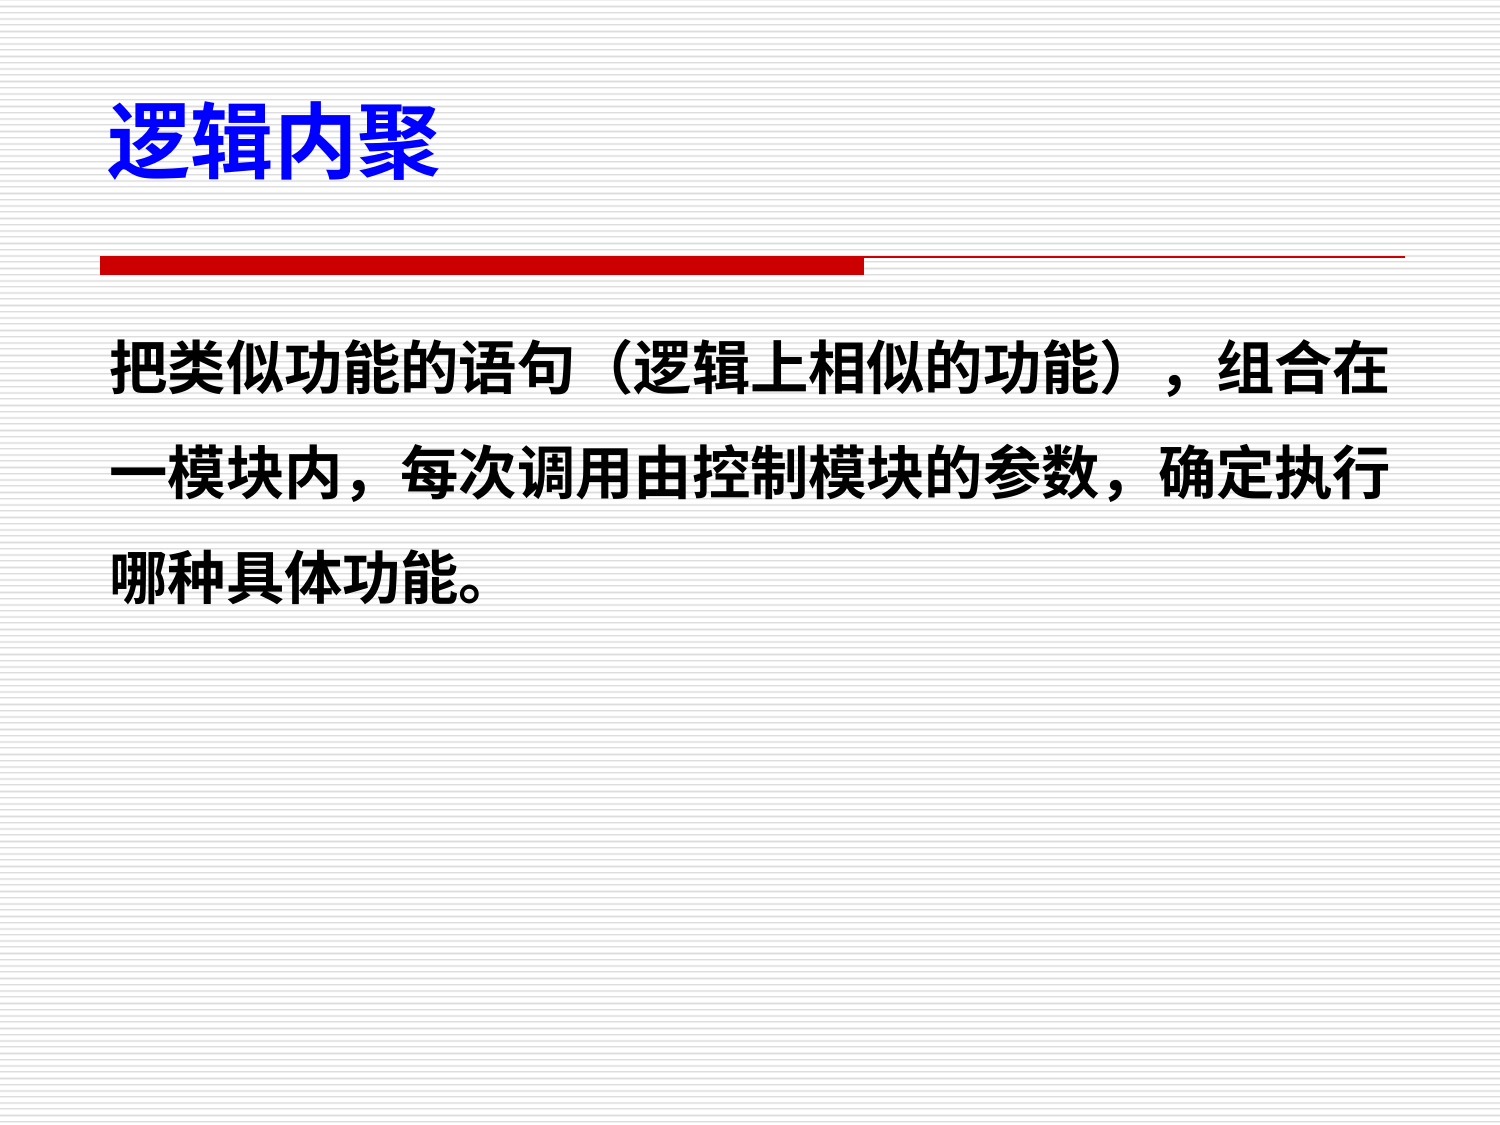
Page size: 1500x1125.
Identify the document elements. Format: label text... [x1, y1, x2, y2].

text_box 把类似功能的语句（逻辑上相似的功能），组合在一模块内，每次调用由控制模块的参数，确定执行哪种具体功能。 [94, 288, 1407, 976]
text_box 逻辑内聚 [92, 45, 1143, 234]
picture [0, 0, 1500, 1125]
